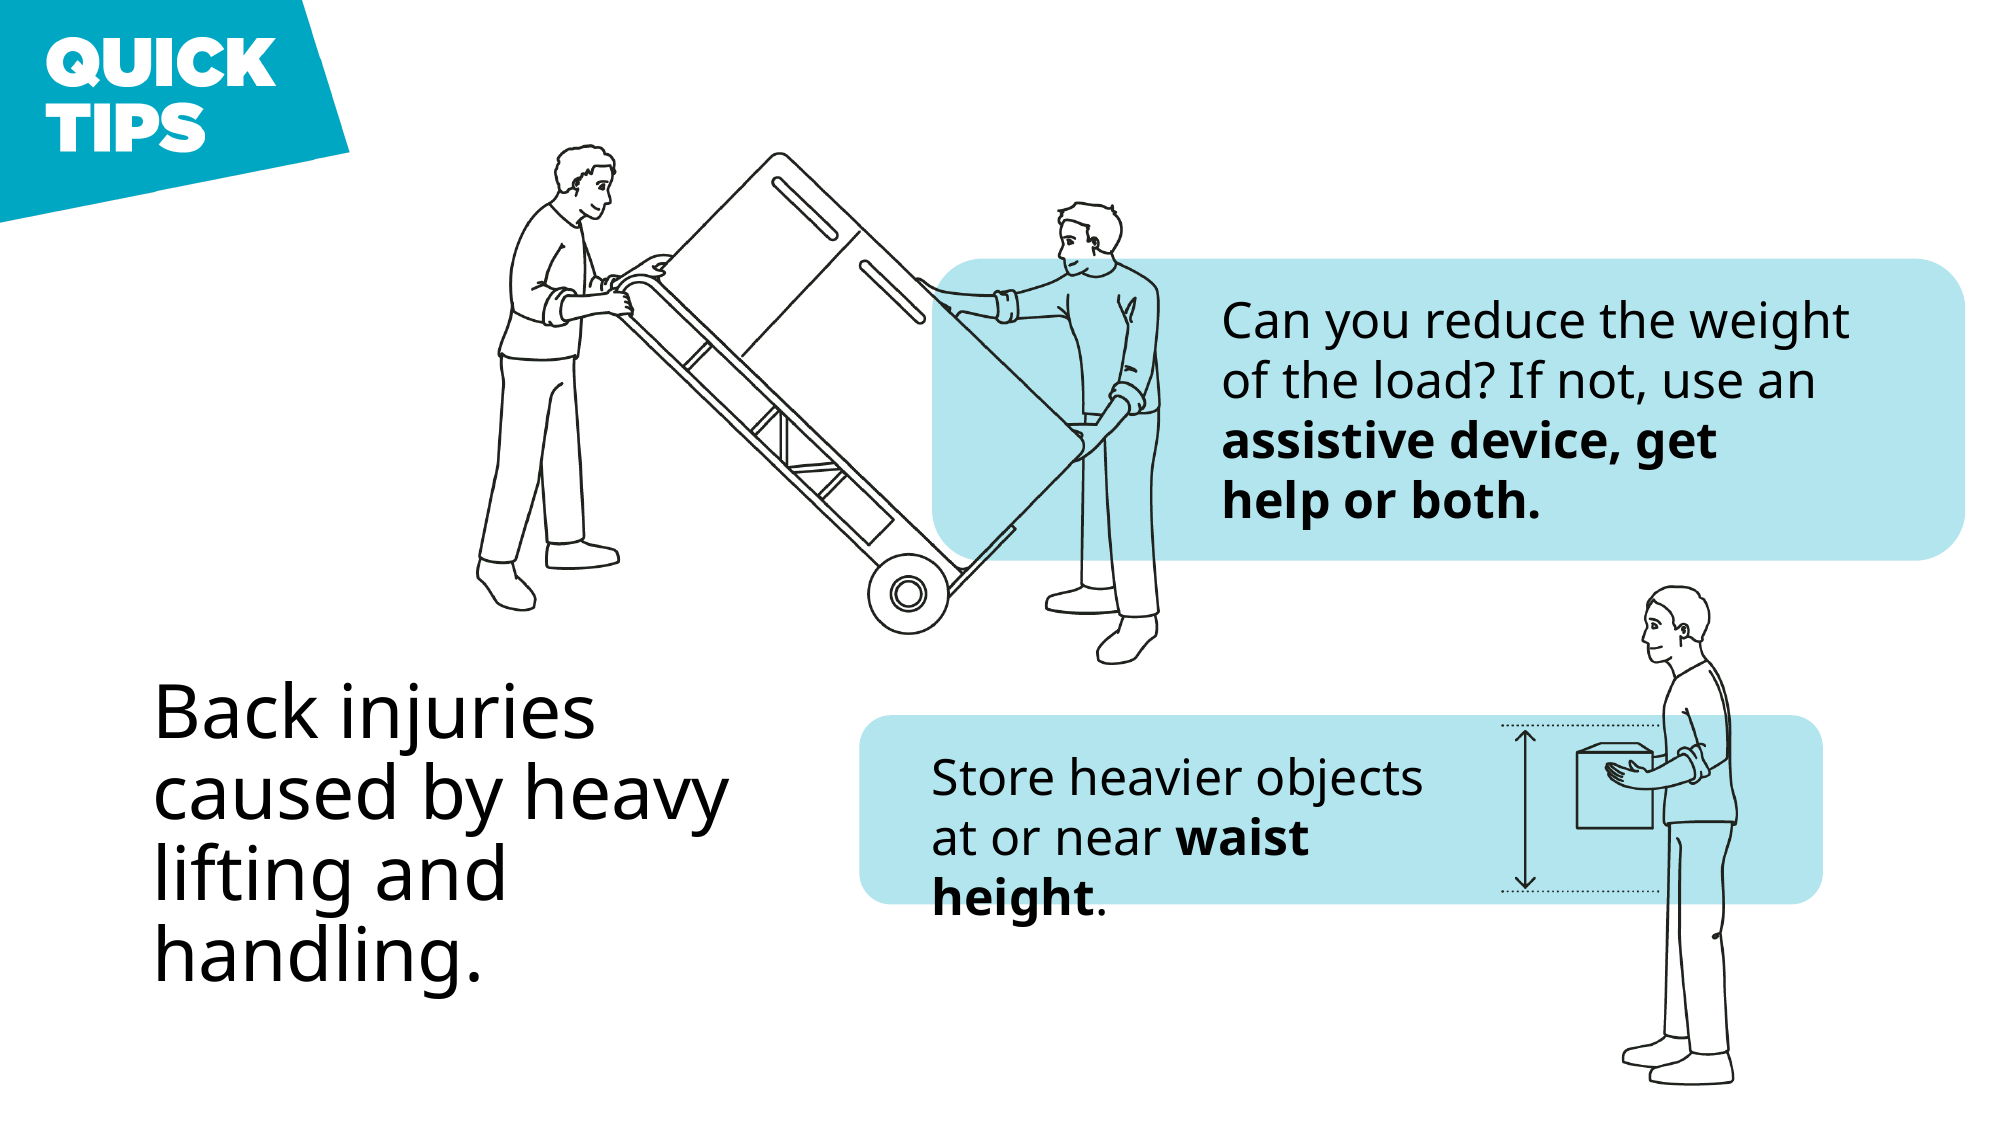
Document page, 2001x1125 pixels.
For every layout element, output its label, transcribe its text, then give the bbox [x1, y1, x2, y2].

text_box [857, 713, 1500, 906]
picture [1500, 585, 1739, 1087]
picture [475, 143, 1161, 666]
text_box [1161, 257, 1967, 563]
text_box [1739, 713, 1825, 906]
text_box Can you reduce the weight of the load? If not, use an assistive device, get help or both. [1206, 281, 1886, 537]
picture [0, 0, 351, 224]
text_box Store heavier objects at or near waist height. [916, 737, 1482, 933]
text_box Back injuries caused by heavy lifting and handling. [137, 666, 816, 1125]
